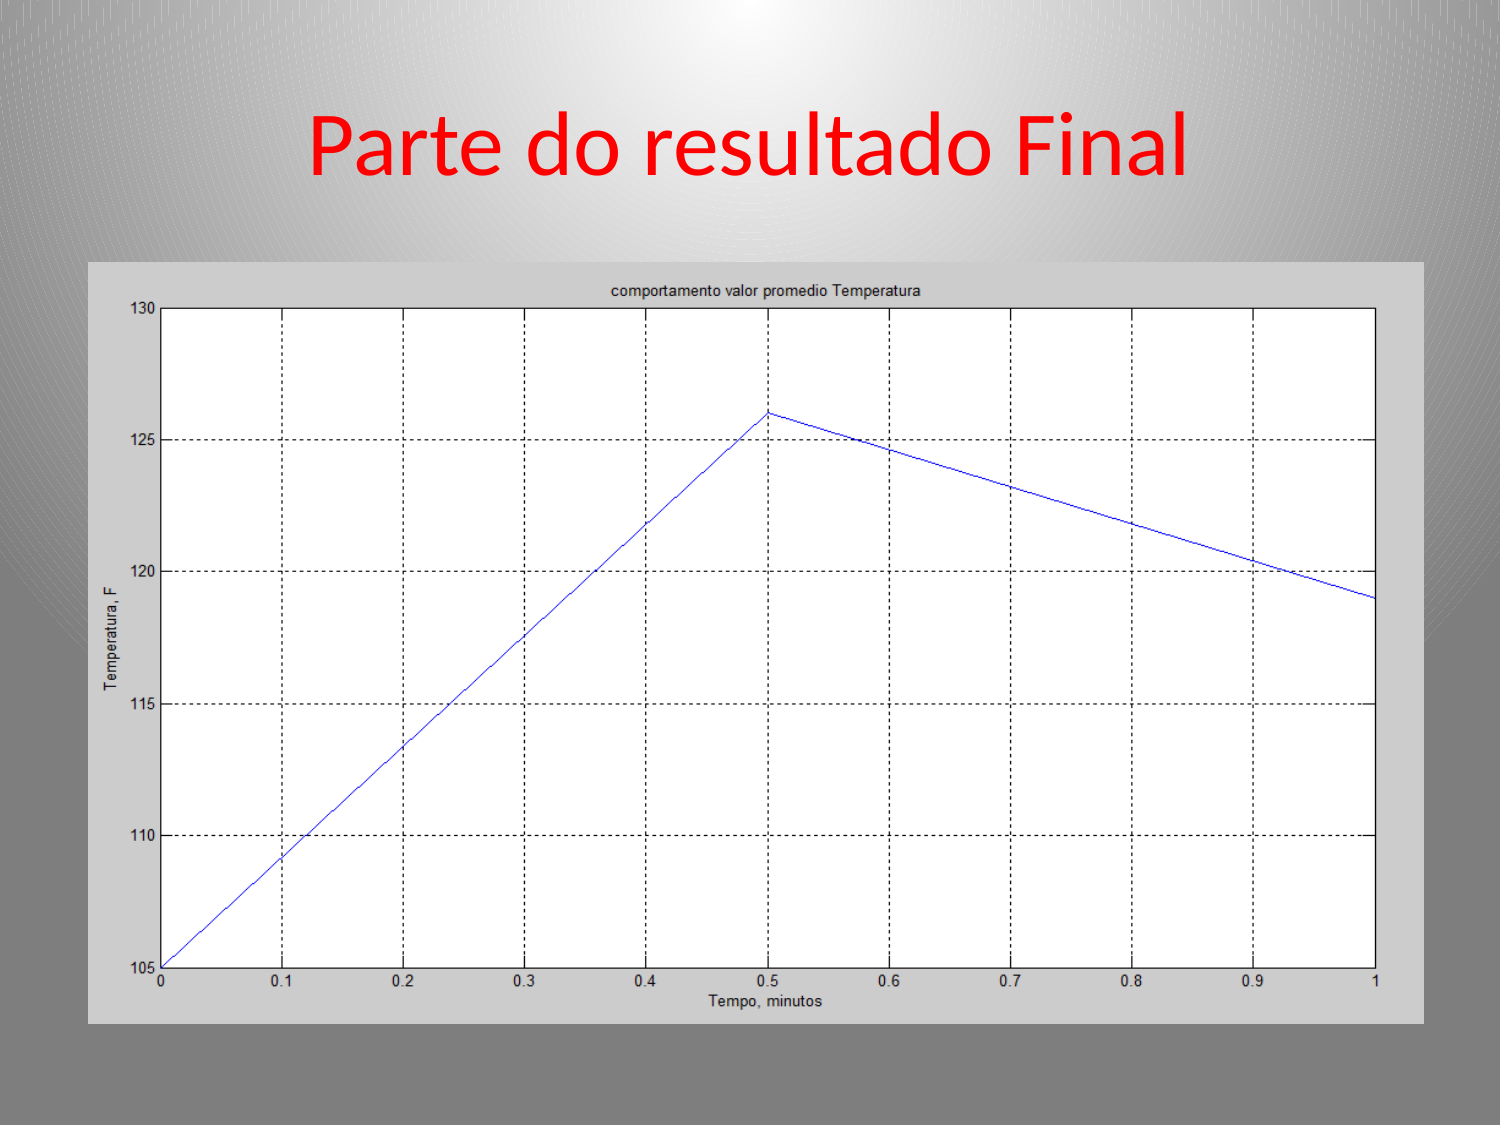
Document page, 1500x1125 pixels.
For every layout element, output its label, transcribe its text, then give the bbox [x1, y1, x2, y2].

title Parte do resultado Final [75, 45, 1425, 233]
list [88, 262, 1424, 1024]
